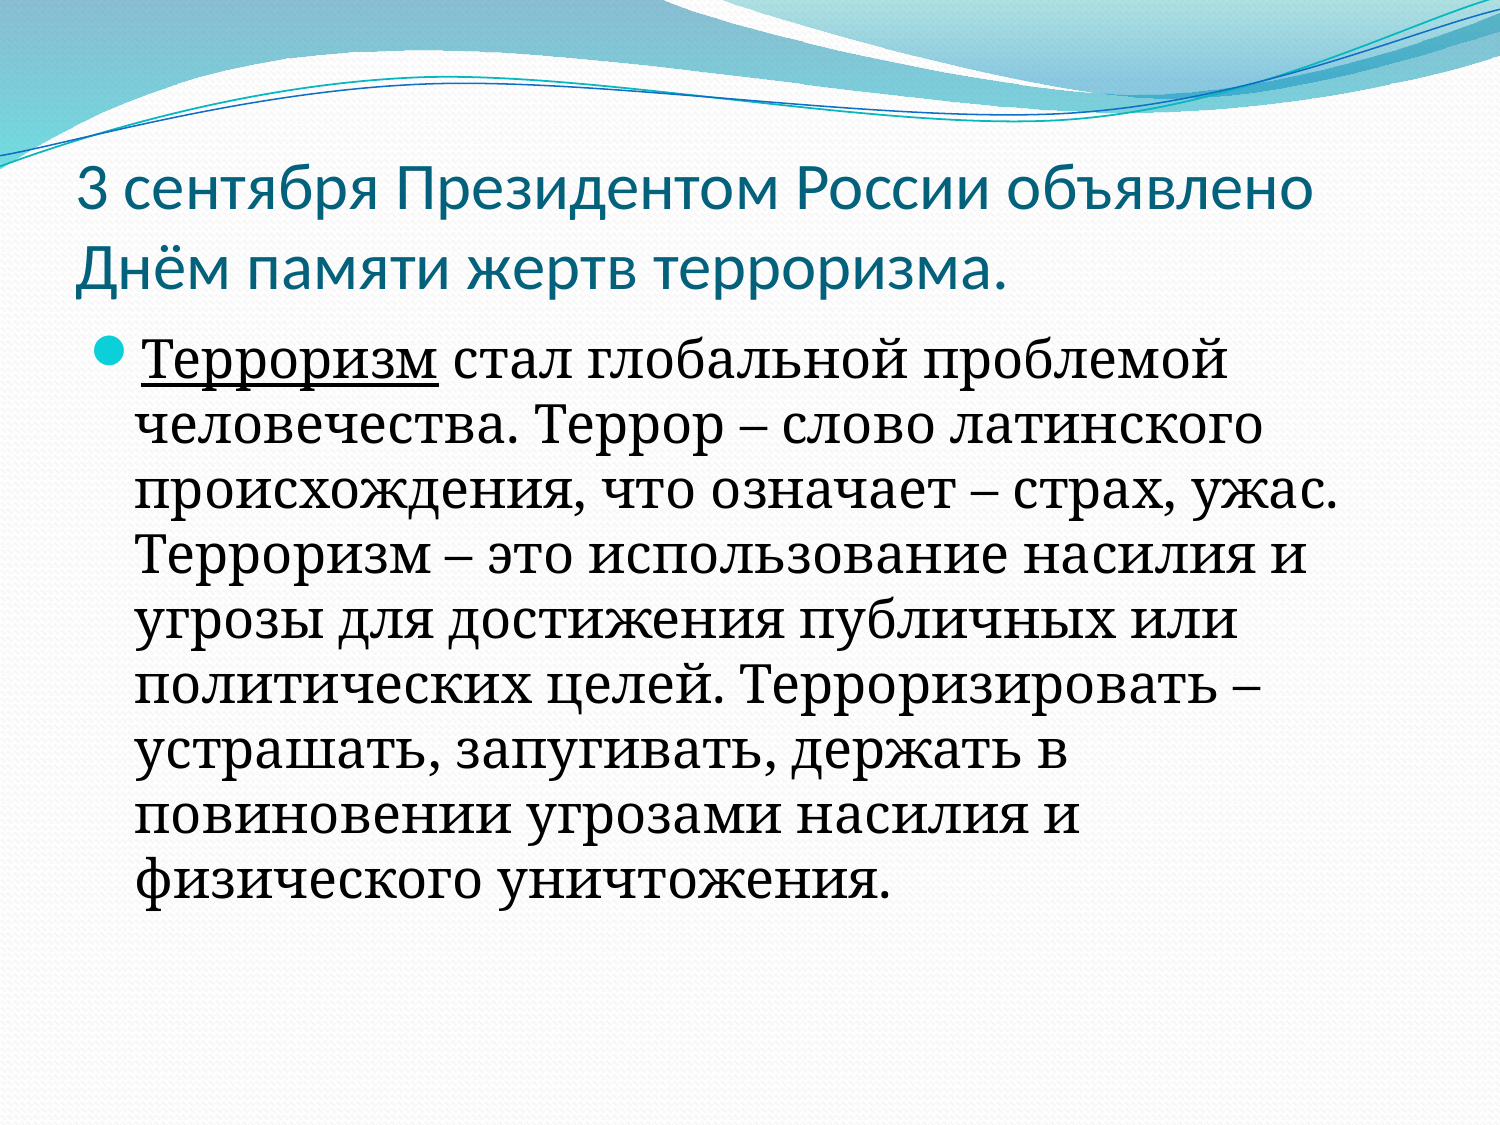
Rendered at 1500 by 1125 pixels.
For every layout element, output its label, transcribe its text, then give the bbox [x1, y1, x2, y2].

list Терроризм стал глобальной проблемой человечества. Террор – слово латинского происхождения, что означает – страх, ужас. Терроризм – это использование насилия и угрозы для достижения публичных или политических целей. Терроризировать – устрашать, запугивать, держать в повиновении угрозами насилия и физического уничтожения. [75, 317, 1425, 1038]
title 3 сентября Президентом России объявлено Днём памяти жертв терроризма. [75, 115, 1425, 303]
